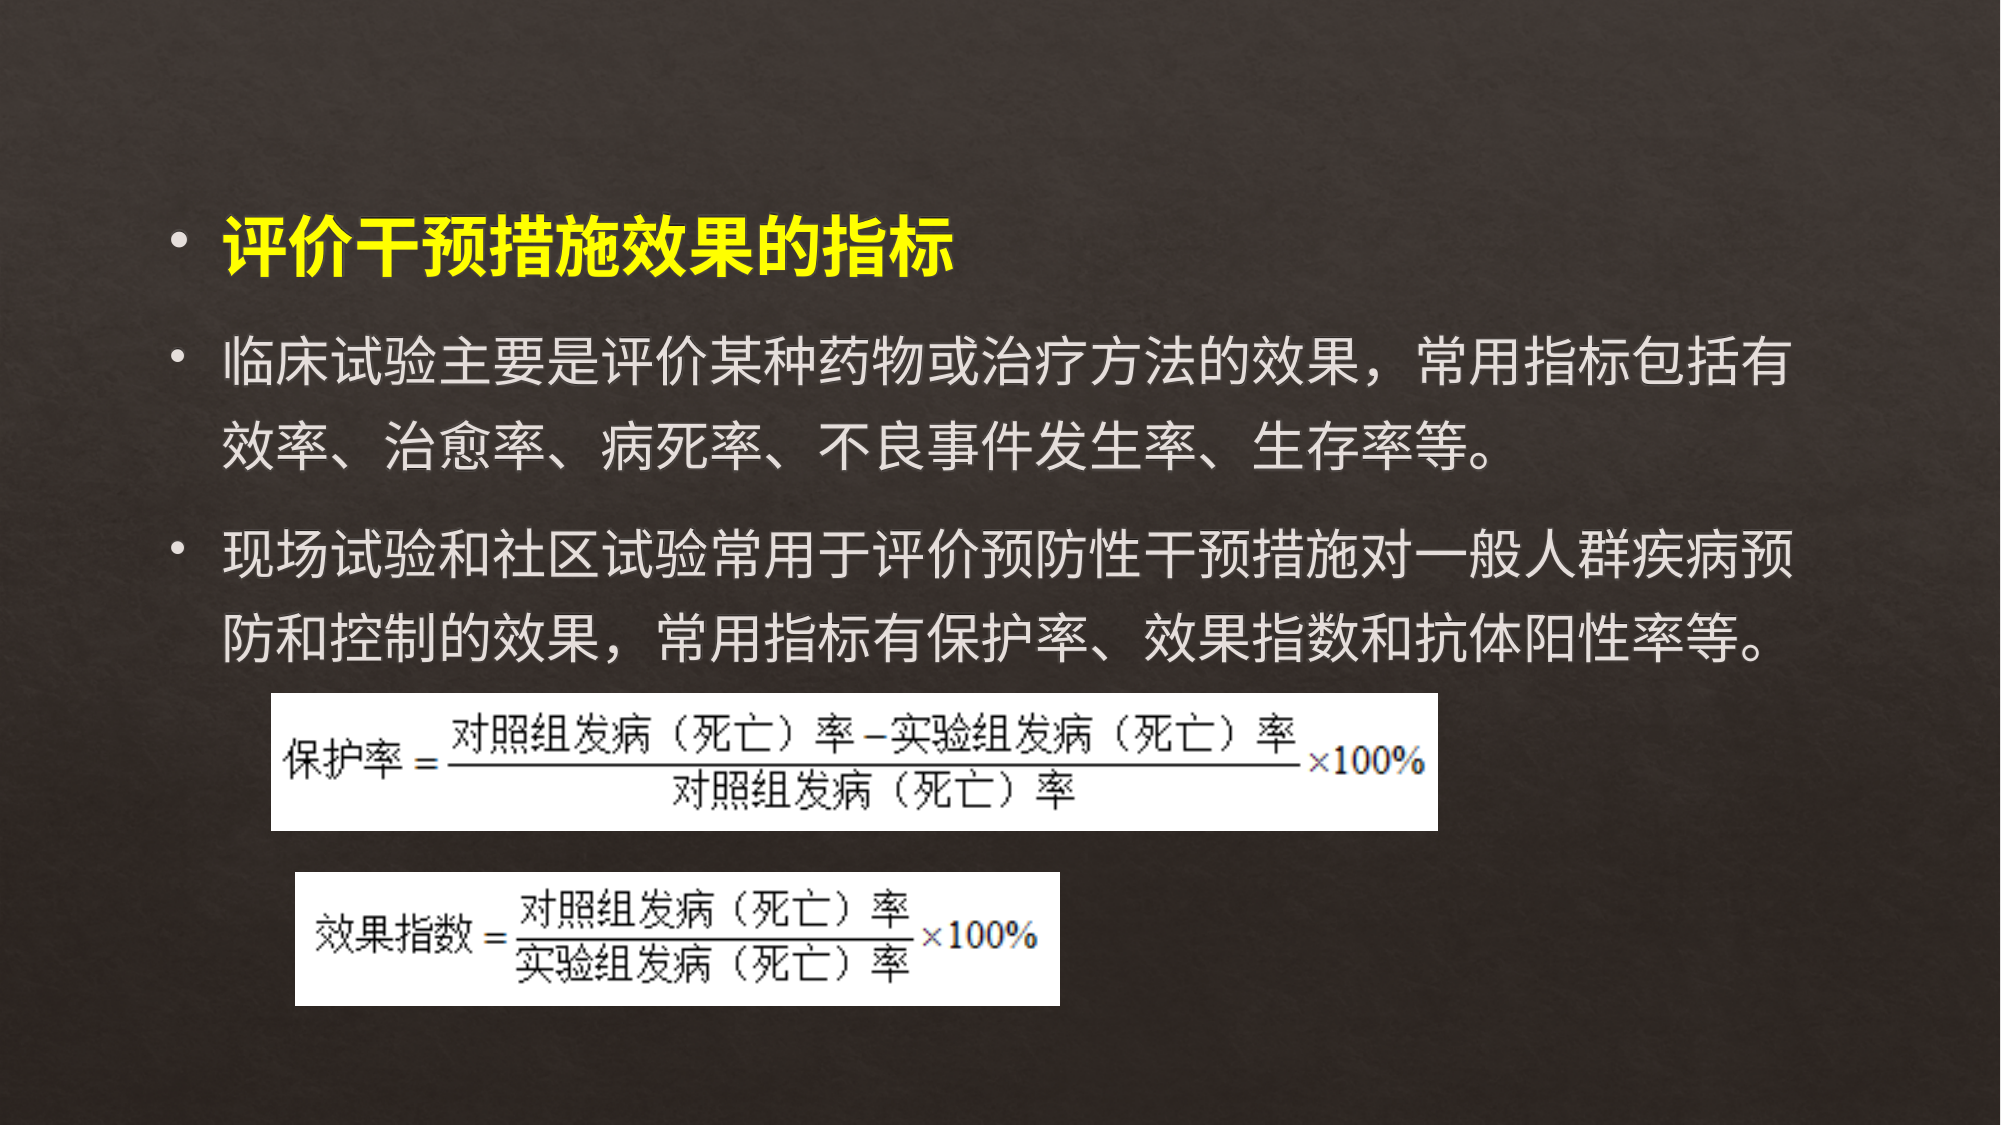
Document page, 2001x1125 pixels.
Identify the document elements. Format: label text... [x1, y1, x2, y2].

list 评价干预措施效果的指标 临床试验主要是评价某种药物或治疗方法的效果，常用指标包括有效率、治愈率、病死率、不良事件发生率、生存率等。 现场试验和社区试验常用于评价预防性干预措施对一般人群疾病预防和控制的效果，常用指标有保护率、效果指数和抗体阳性率等。 [150, 97, 1849, 1070]
picture [295, 872, 1060, 1006]
picture [271, 693, 1438, 831]
